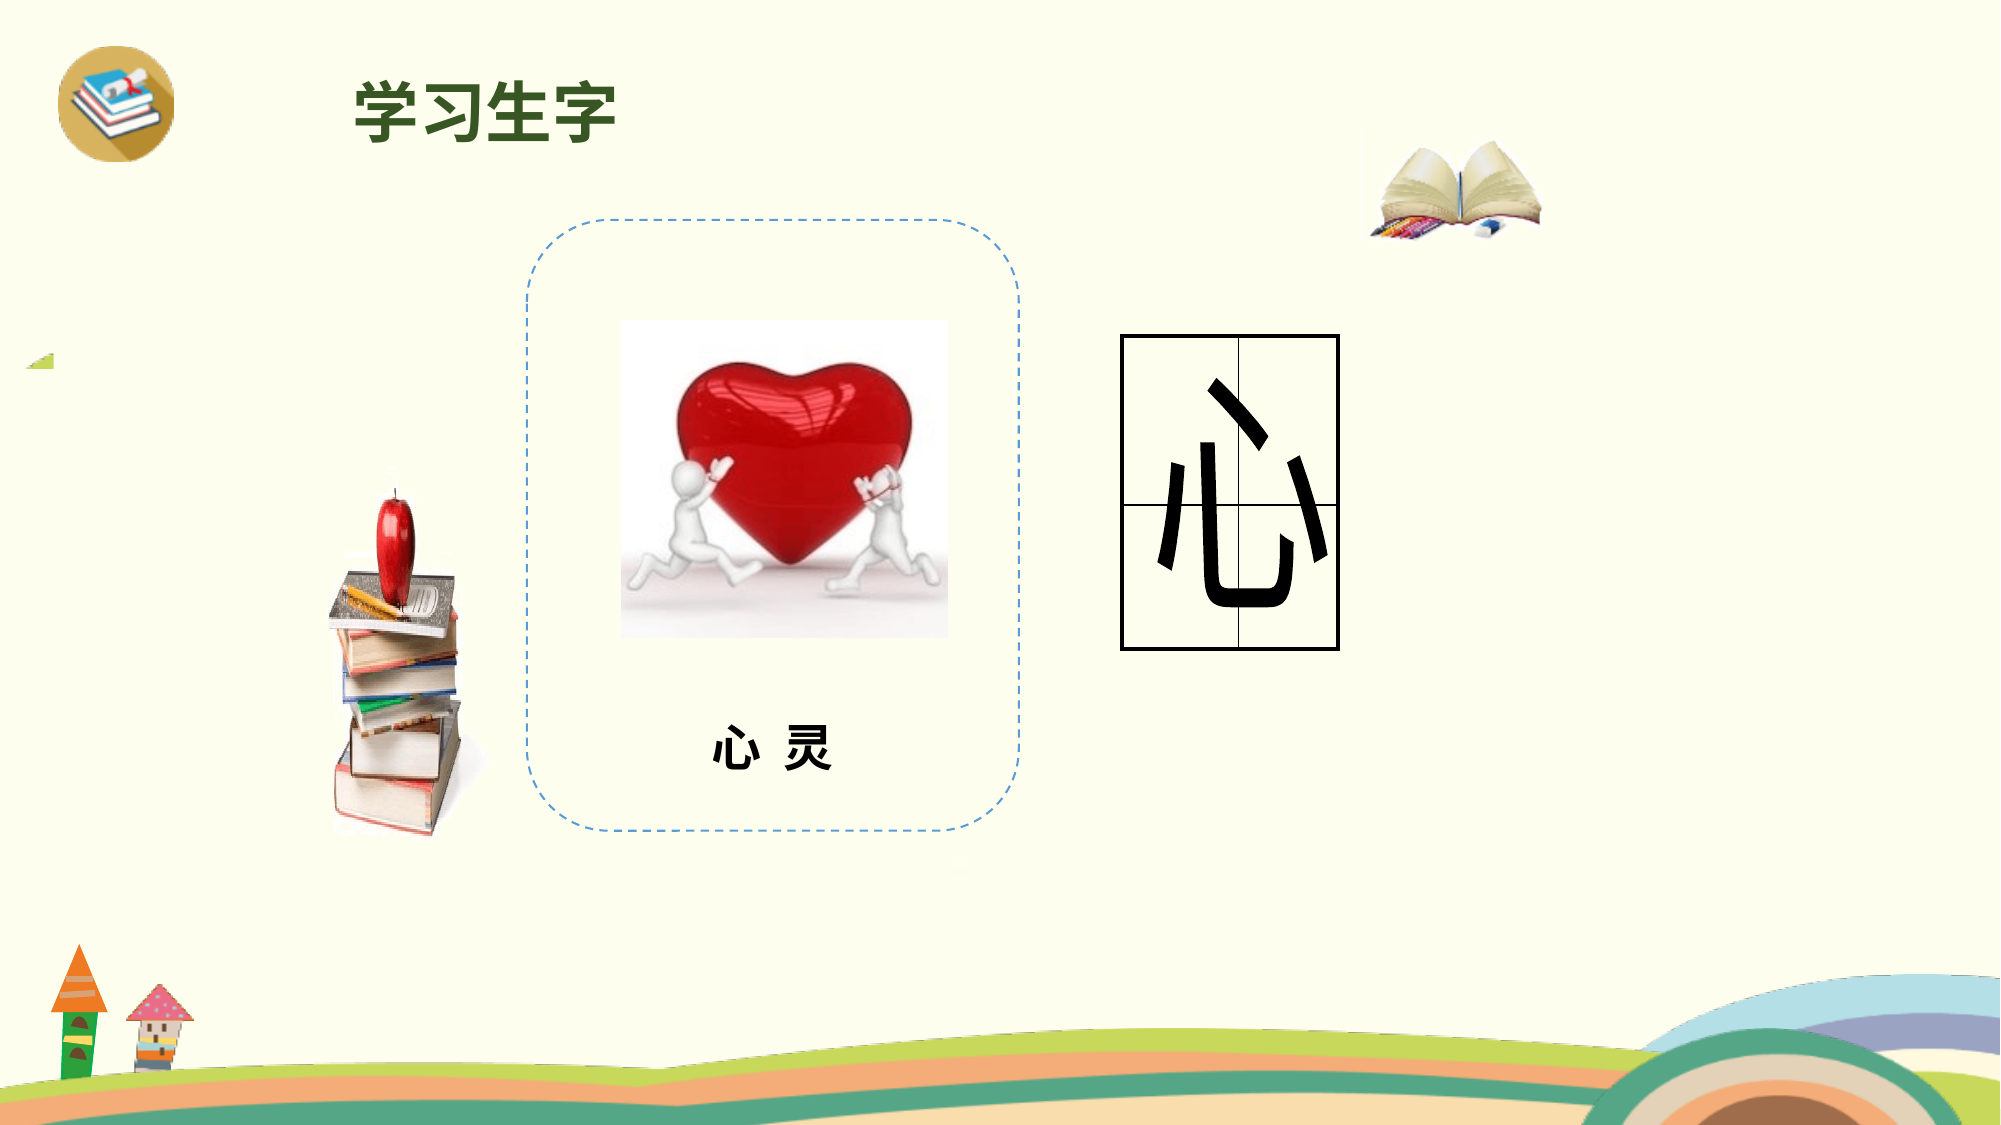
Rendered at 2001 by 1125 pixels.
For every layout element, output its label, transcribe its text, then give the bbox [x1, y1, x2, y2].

text_box [525, 218, 1020, 832]
picture [0, 0, 2001, 1125]
table_cell [1239, 506, 1336, 647]
table_cell [1124, 506, 1238, 647]
table_header [1124, 338, 1238, 504]
table_header [1239, 338, 1336, 504]
text_box 学习生字 [337, 63, 635, 159]
